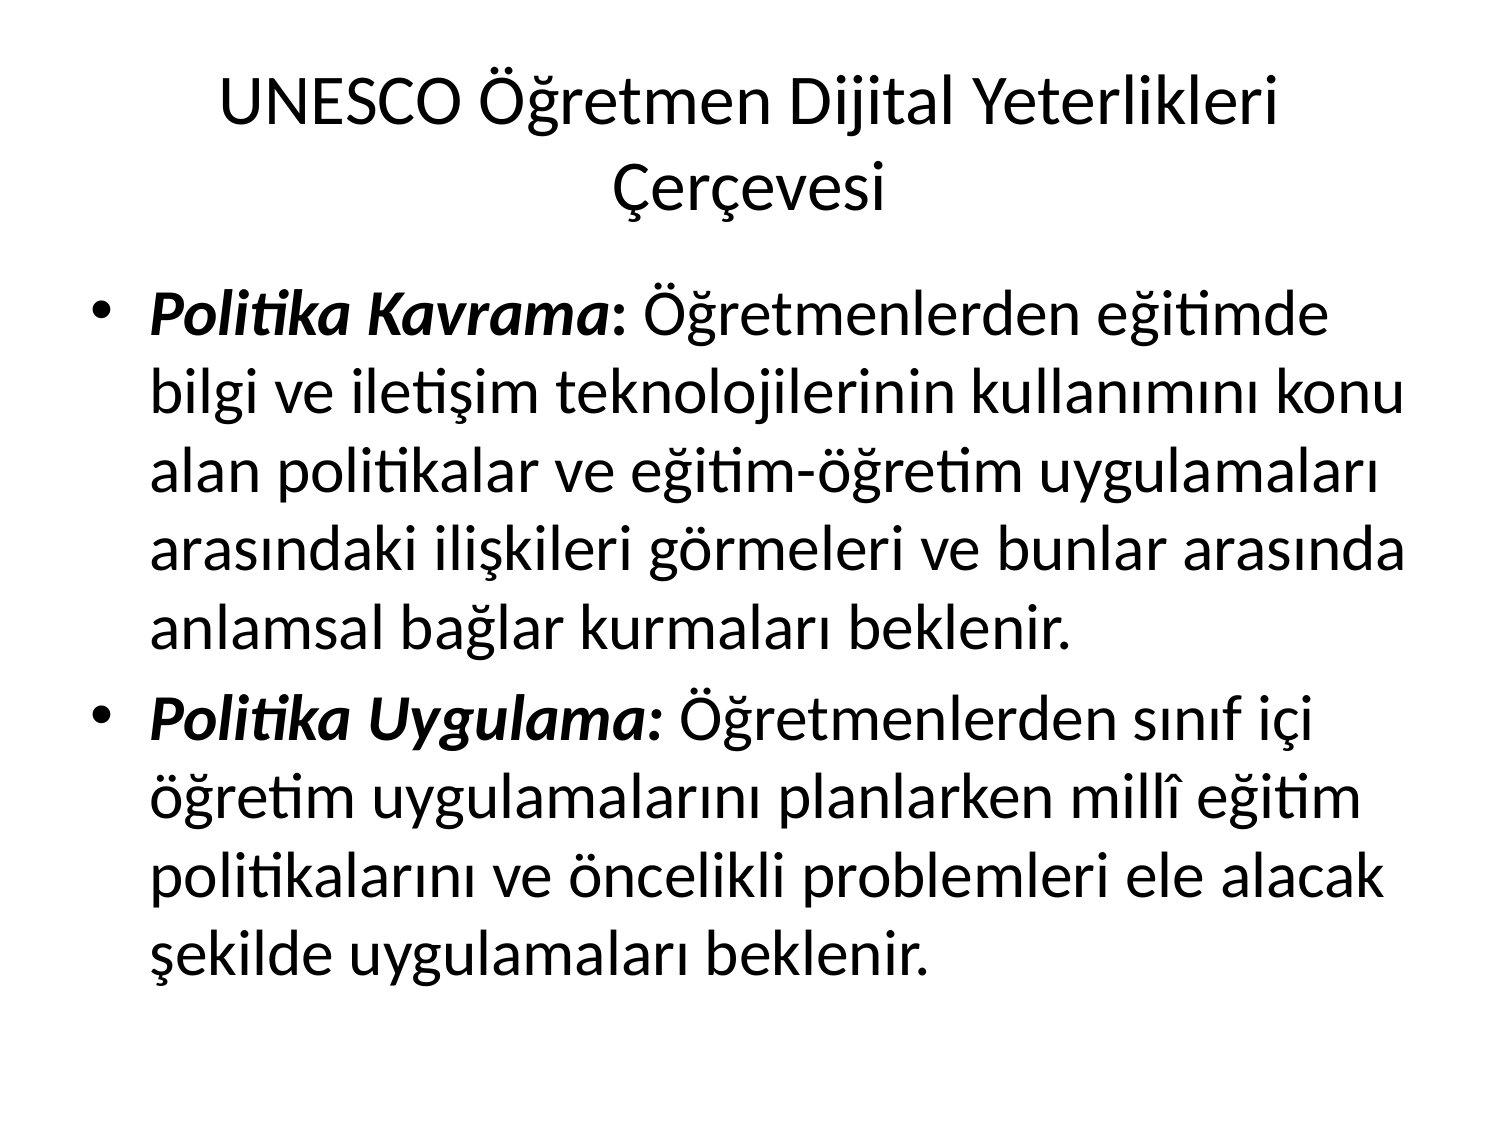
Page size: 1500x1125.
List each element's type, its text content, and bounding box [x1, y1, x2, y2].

list Politika Kavrama: Öğretmenlerden eğitimde bilgi ve iletişim teknolojilerinin kullanımını konu alan politikalar ve eğitim-öğretim uygulamaları arasındaki ilişkileri görmeleri ve bunlar arasında anlamsal bağlar kurmaları beklenir. Politika Uygulama: Öğretmenlerden sınıf içi öğretim uygulamalarını planlarken millî eğitim politikalarını ve öncelikli problemleri ele alacak şekilde uygulamaları beklenir. [75, 262, 1425, 1005]
title UNESCO Öğretmen Dijital Yeterlikleri Çerçevesi [75, 45, 1425, 233]
